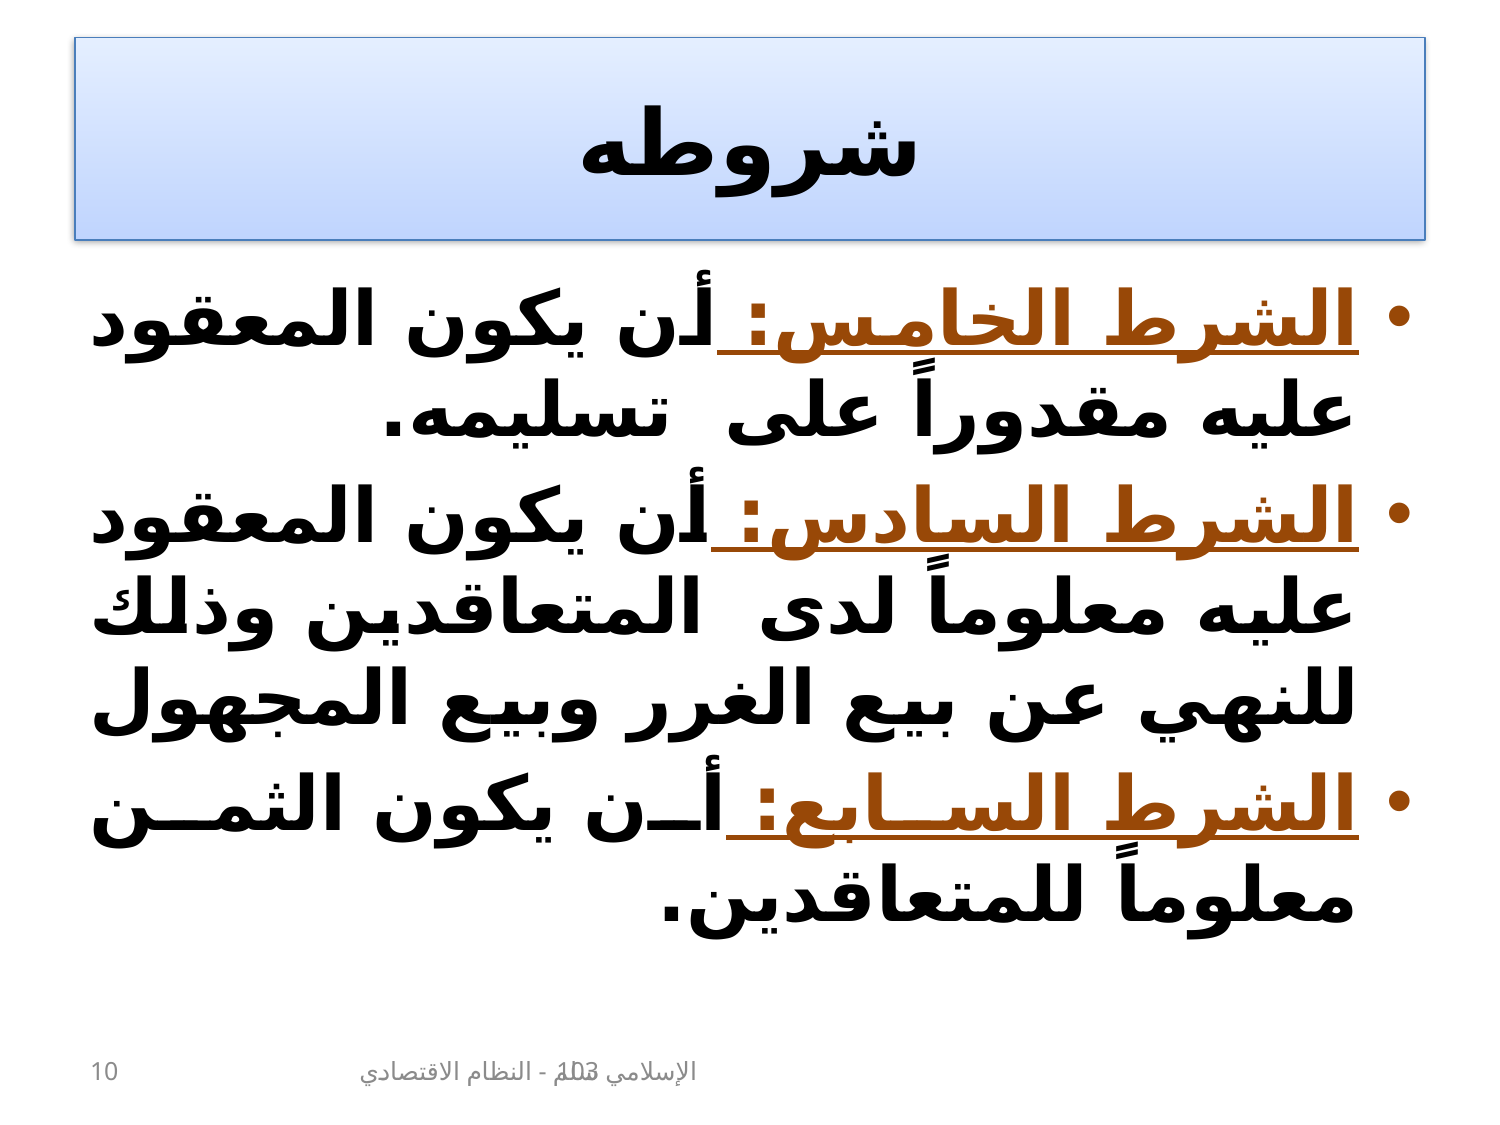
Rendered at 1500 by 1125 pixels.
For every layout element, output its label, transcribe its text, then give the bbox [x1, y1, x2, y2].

footer 103 سلم - النظام الاقتصادي الإسلامي [512, 1042, 988, 1103]
title شروطه [74, 37, 1426, 241]
list الشرط الخامس: أن يكون المعقود عليه مقدوراً على تسليمه. الشرط السادس: أن يكون المعقود عليه معلوماً لدى المتعاقدين وذلك للنهي عن بيع الغرر وبيع المجهول الشرط السابع: أن يكون الثمن معلوماً للمتعاقدين. [75, 262, 1425, 1005]
slide_number 10 [75, 1042, 425, 1103]
